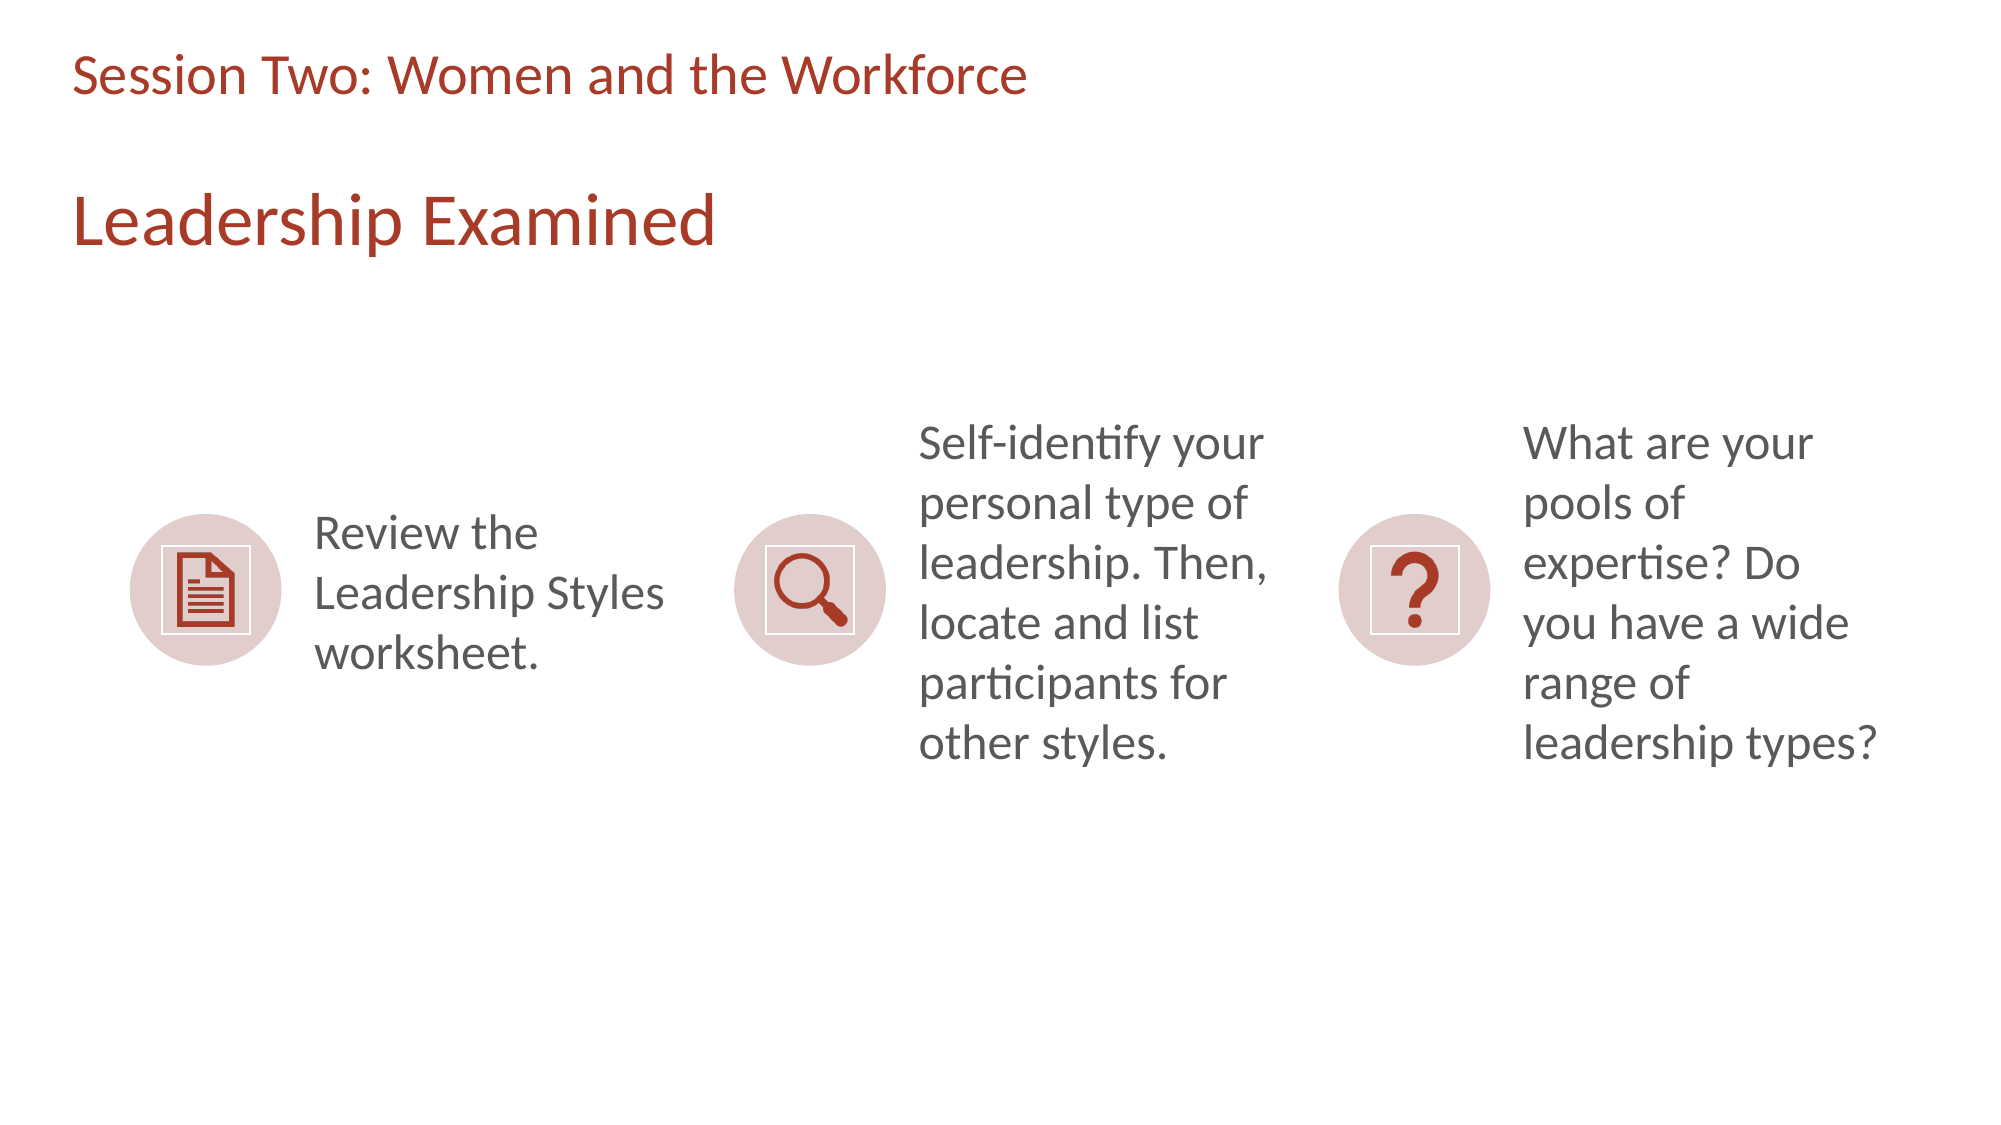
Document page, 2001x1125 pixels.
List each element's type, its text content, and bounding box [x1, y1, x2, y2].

title Session Two: Women and the Workforce [57, 36, 1934, 124]
list Leadership Examined [57, 172, 1934, 270]
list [76, 227, 1934, 953]
